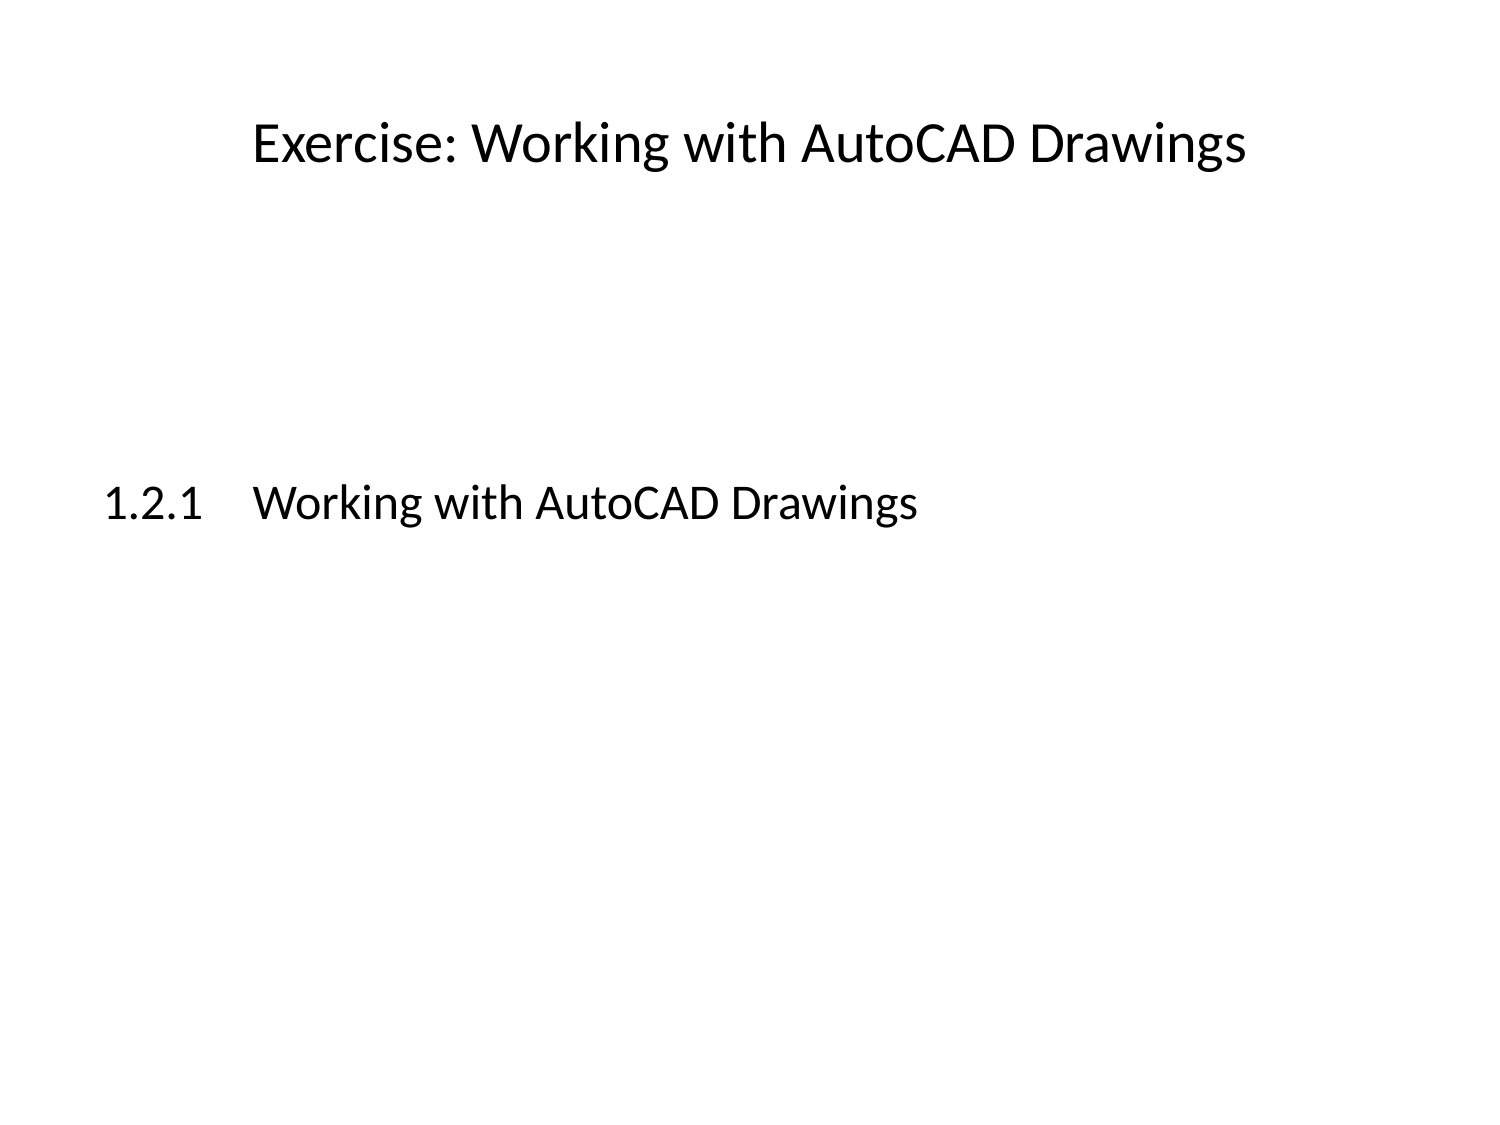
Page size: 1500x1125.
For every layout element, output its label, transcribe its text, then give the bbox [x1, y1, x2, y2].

title Exercise: Working with AutoCAD Drawings [75, 45, 1425, 233]
list 1.2.1 Working with AutoCAD Drawings [87, 462, 1138, 813]
